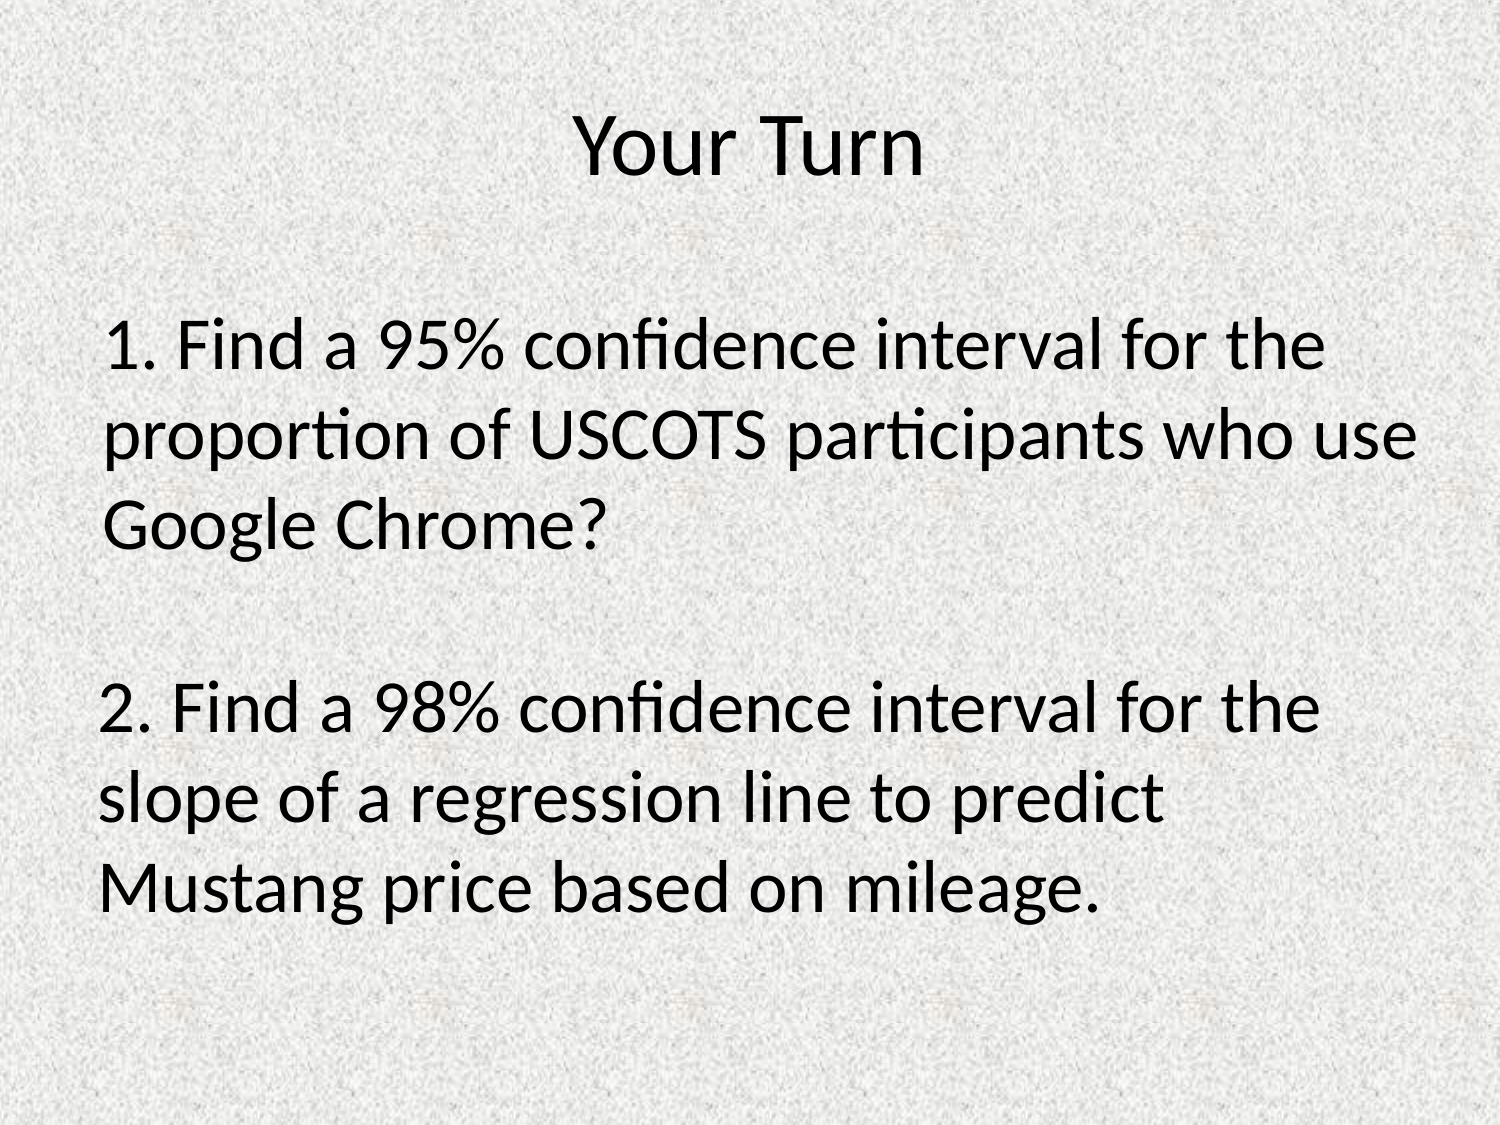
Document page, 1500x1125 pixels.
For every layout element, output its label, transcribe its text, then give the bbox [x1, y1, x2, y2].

picture [0, 0, 1500, 1125]
text_box 2. Find a 98% confidence interval for the slope of a regression line to predict Mustang price based on mileage. [83, 649, 1446, 935]
title Your Turn [75, 45, 1425, 233]
